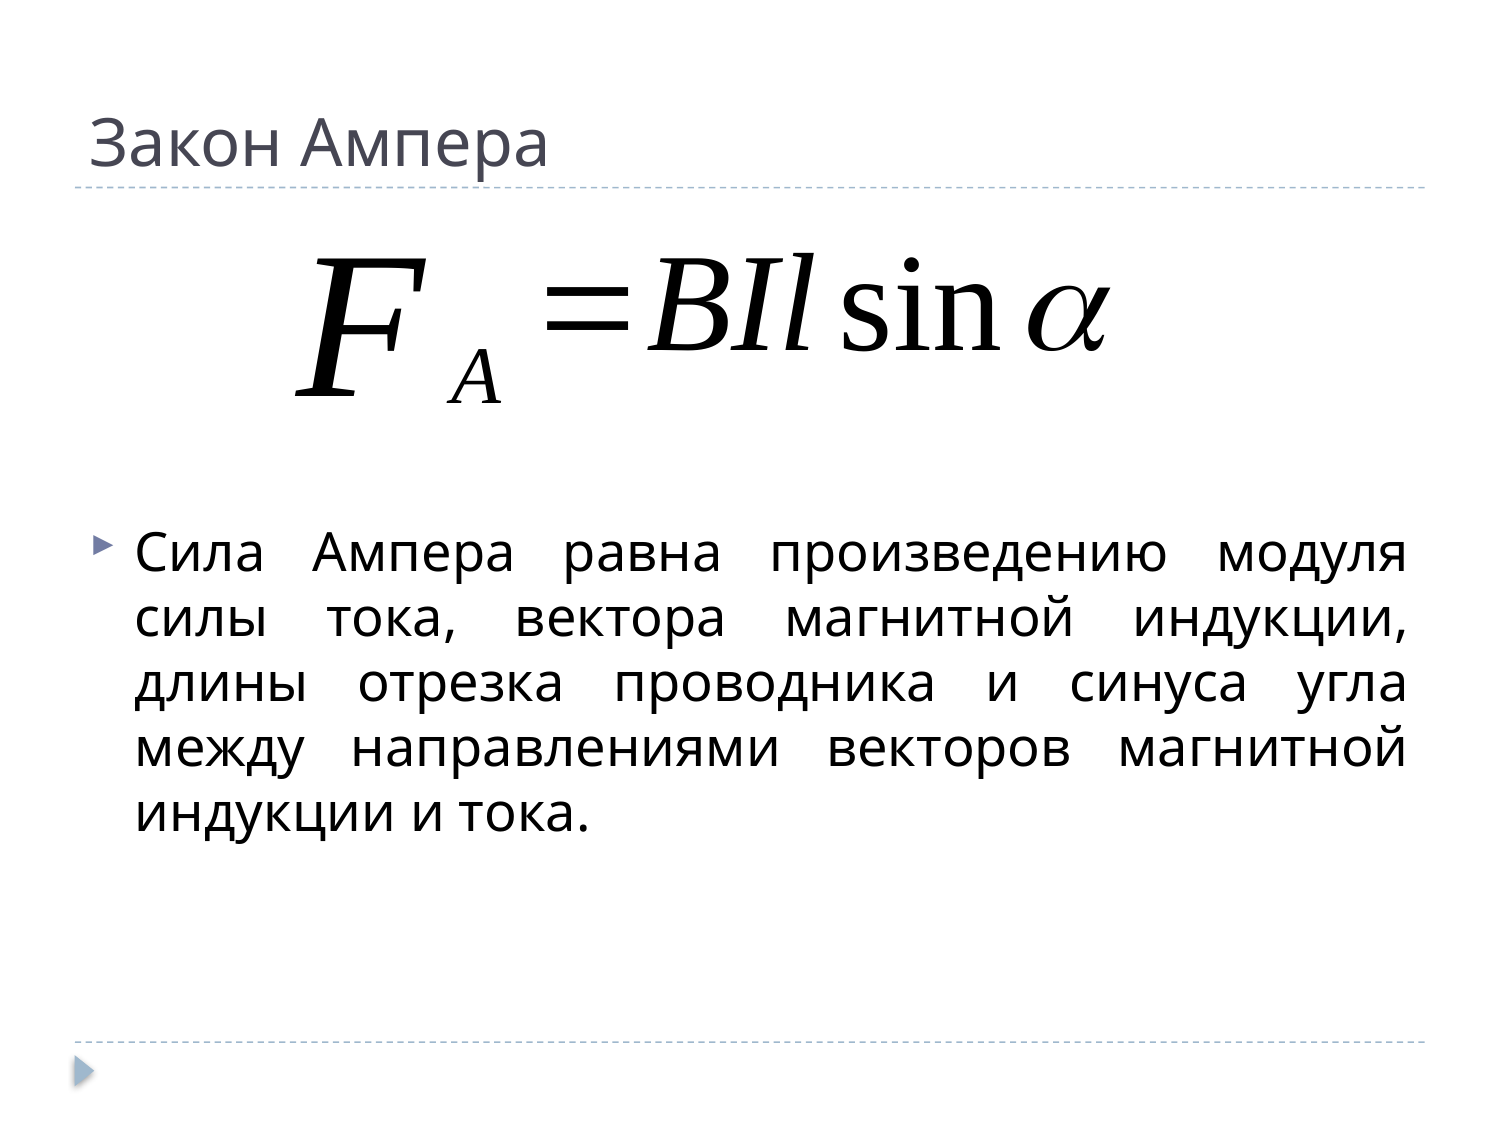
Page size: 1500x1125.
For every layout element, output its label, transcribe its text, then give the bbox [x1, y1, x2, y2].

title Закон Ампера [75, 24, 1425, 188]
list Сила Ампера равна произведению модуля силы тока, вектора магнитной индукции, длины отрезка проводника и синуса угла между направлениями векторов магнитной индукции и тока. [75, 200, 1425, 1010]
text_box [269, 210, 1145, 433]
